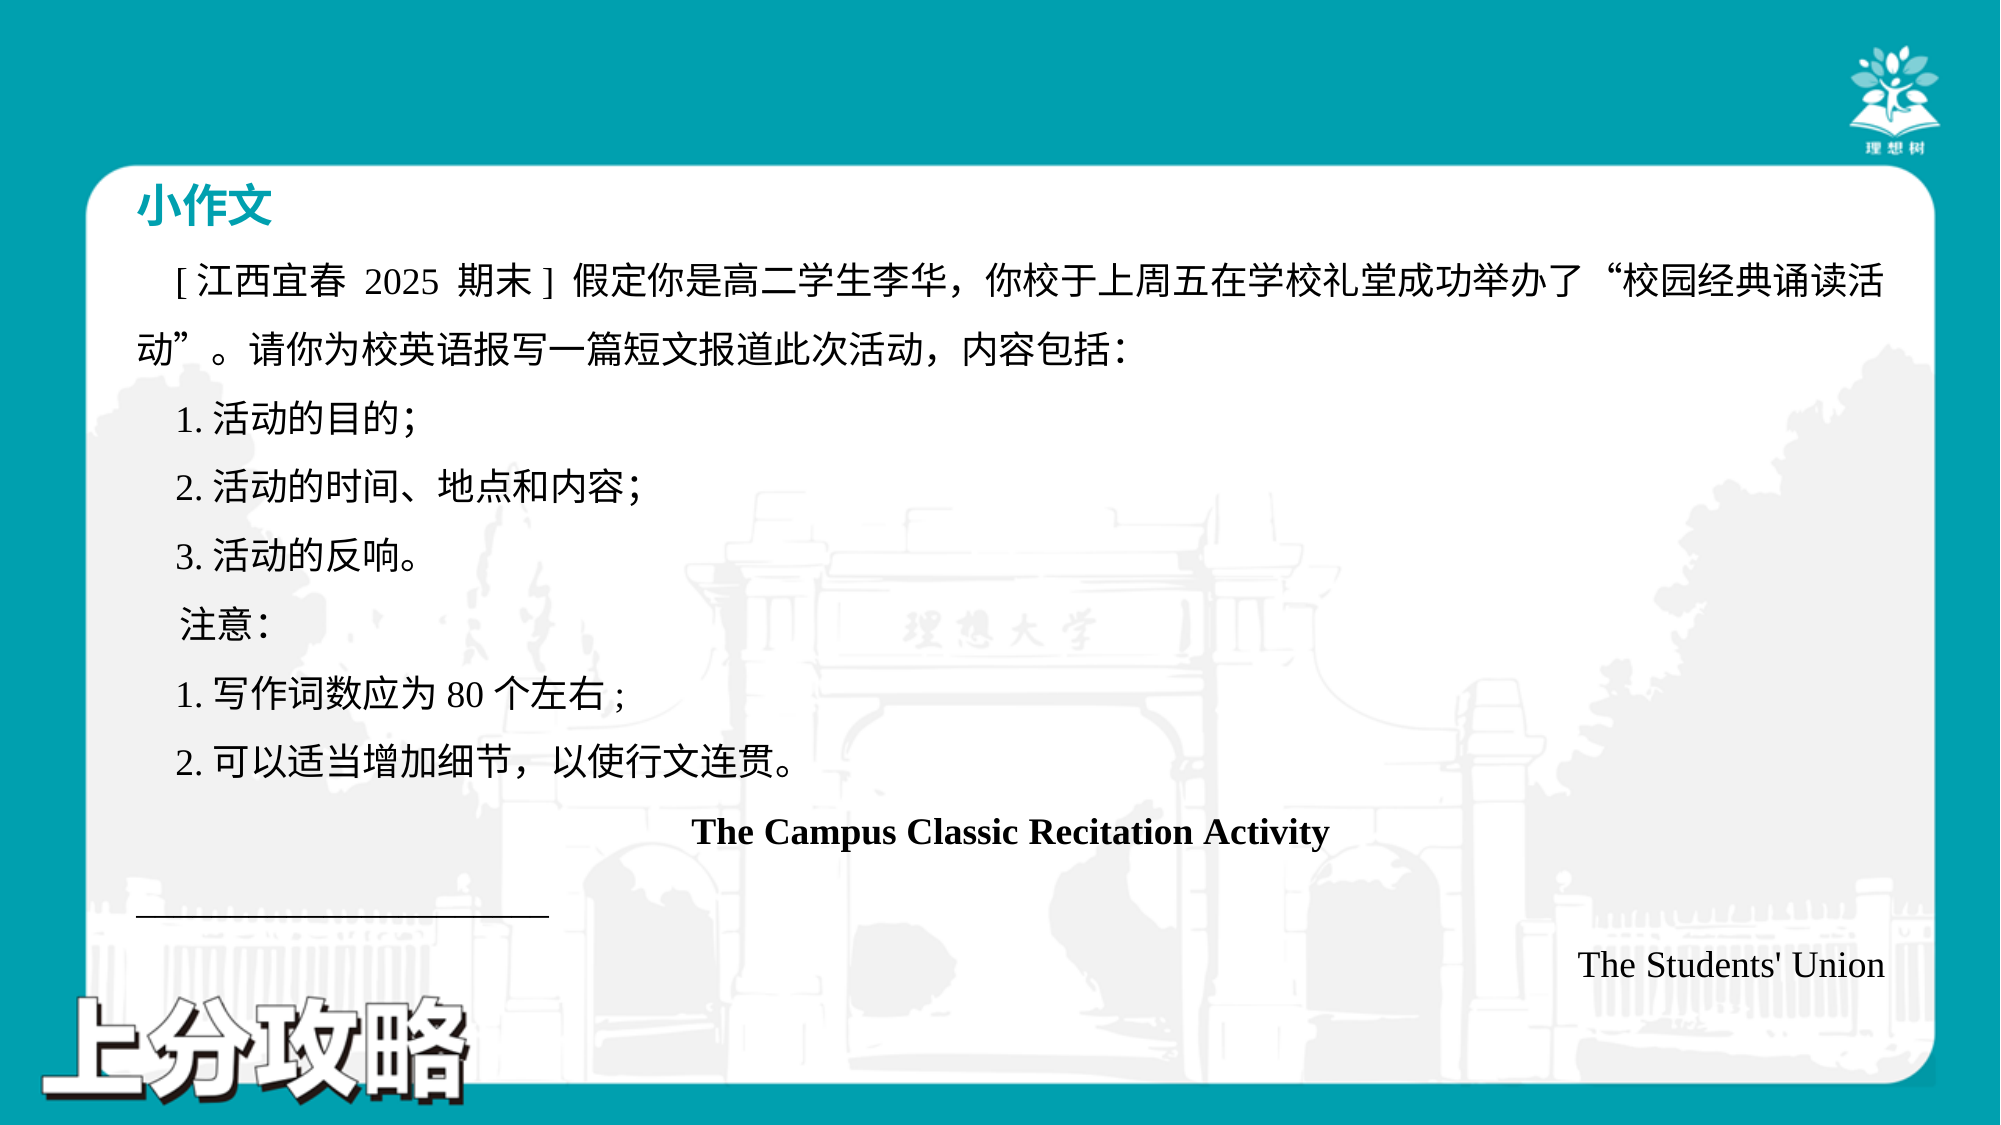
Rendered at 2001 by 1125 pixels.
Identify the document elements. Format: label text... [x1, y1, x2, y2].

picture [0, 0, 2000, 1125]
text_box [江西宜春 2025 期末] 假定你是高二学生李华，你校于上周五在学校礼堂成功举办了“校园经典诵读活 动”。请你为校英语报写一篇短文报道此次活动，内容包括： 1.活动的目的； 2.活动的时间、地点和内容； 3.活动的反响。 注意： 1.写作词数应为80个左右; 2.可以适当增加细节，以使行文连贯。 The Campus Classic Recitation Activity ______________________ The Students' Union [136, 233, 1865, 979]
text_box 小作文 [136, 176, 1865, 232]
